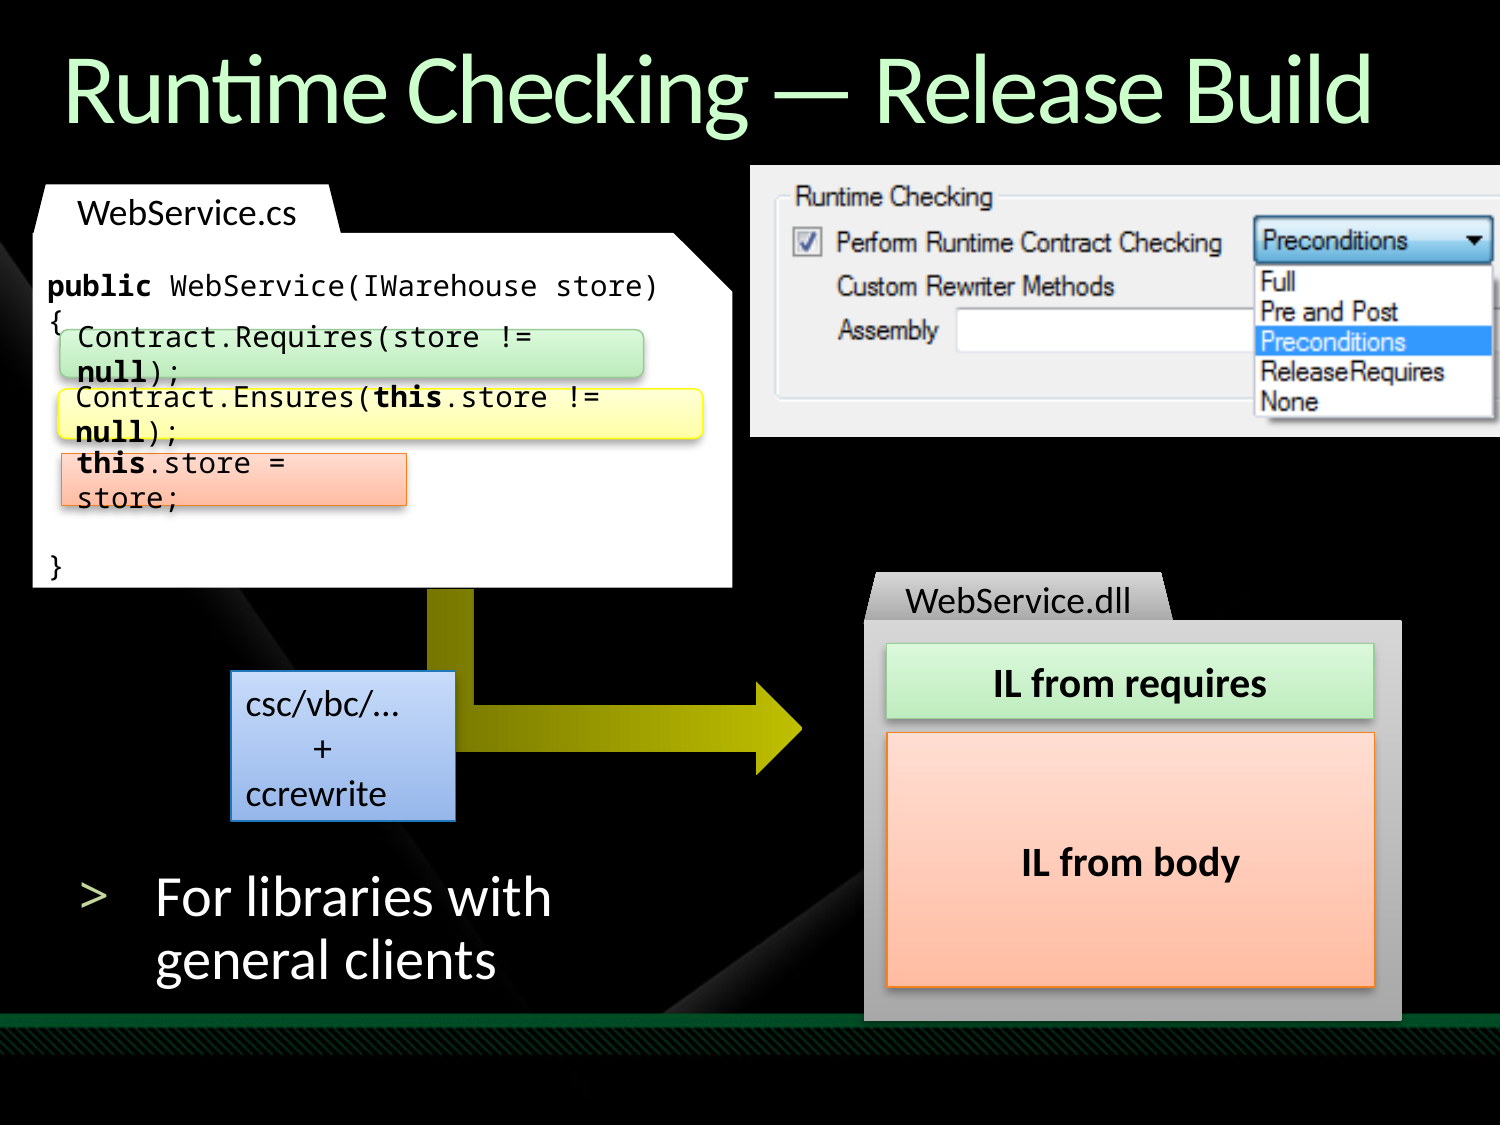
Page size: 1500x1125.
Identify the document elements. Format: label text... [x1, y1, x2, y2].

text_box WebService.cs [31, 182, 343, 233]
title Runtime Checking — Release Build [62, 37, 1438, 147]
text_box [863, 620, 1402, 1021]
picture [0, 0, 1500, 1125]
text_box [230, 588, 803, 823]
text_box For libraries with general clients [65, 858, 708, 1100]
text_box WebService.dll [863, 571, 1174, 620]
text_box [32, 232, 733, 588]
